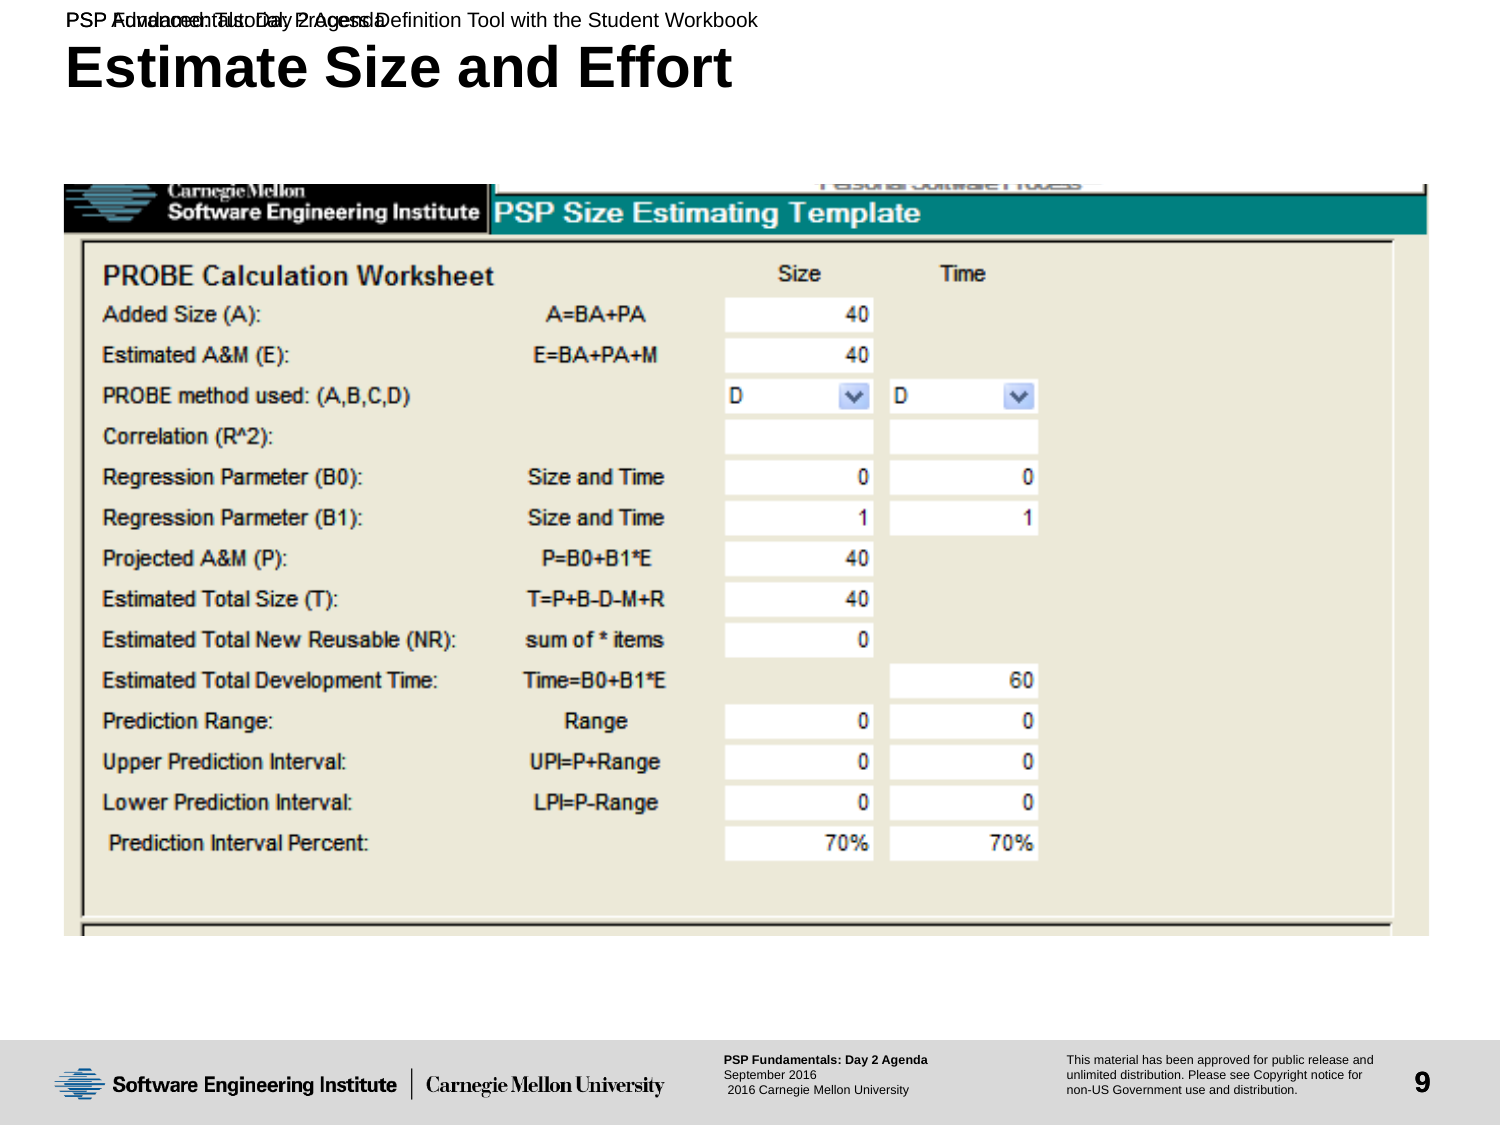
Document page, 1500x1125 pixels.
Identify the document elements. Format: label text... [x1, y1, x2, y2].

title Estimate Size and Effort [65, 37, 1430, 148]
picture [63, 184, 1430, 936]
picture [46, 1061, 673, 1104]
